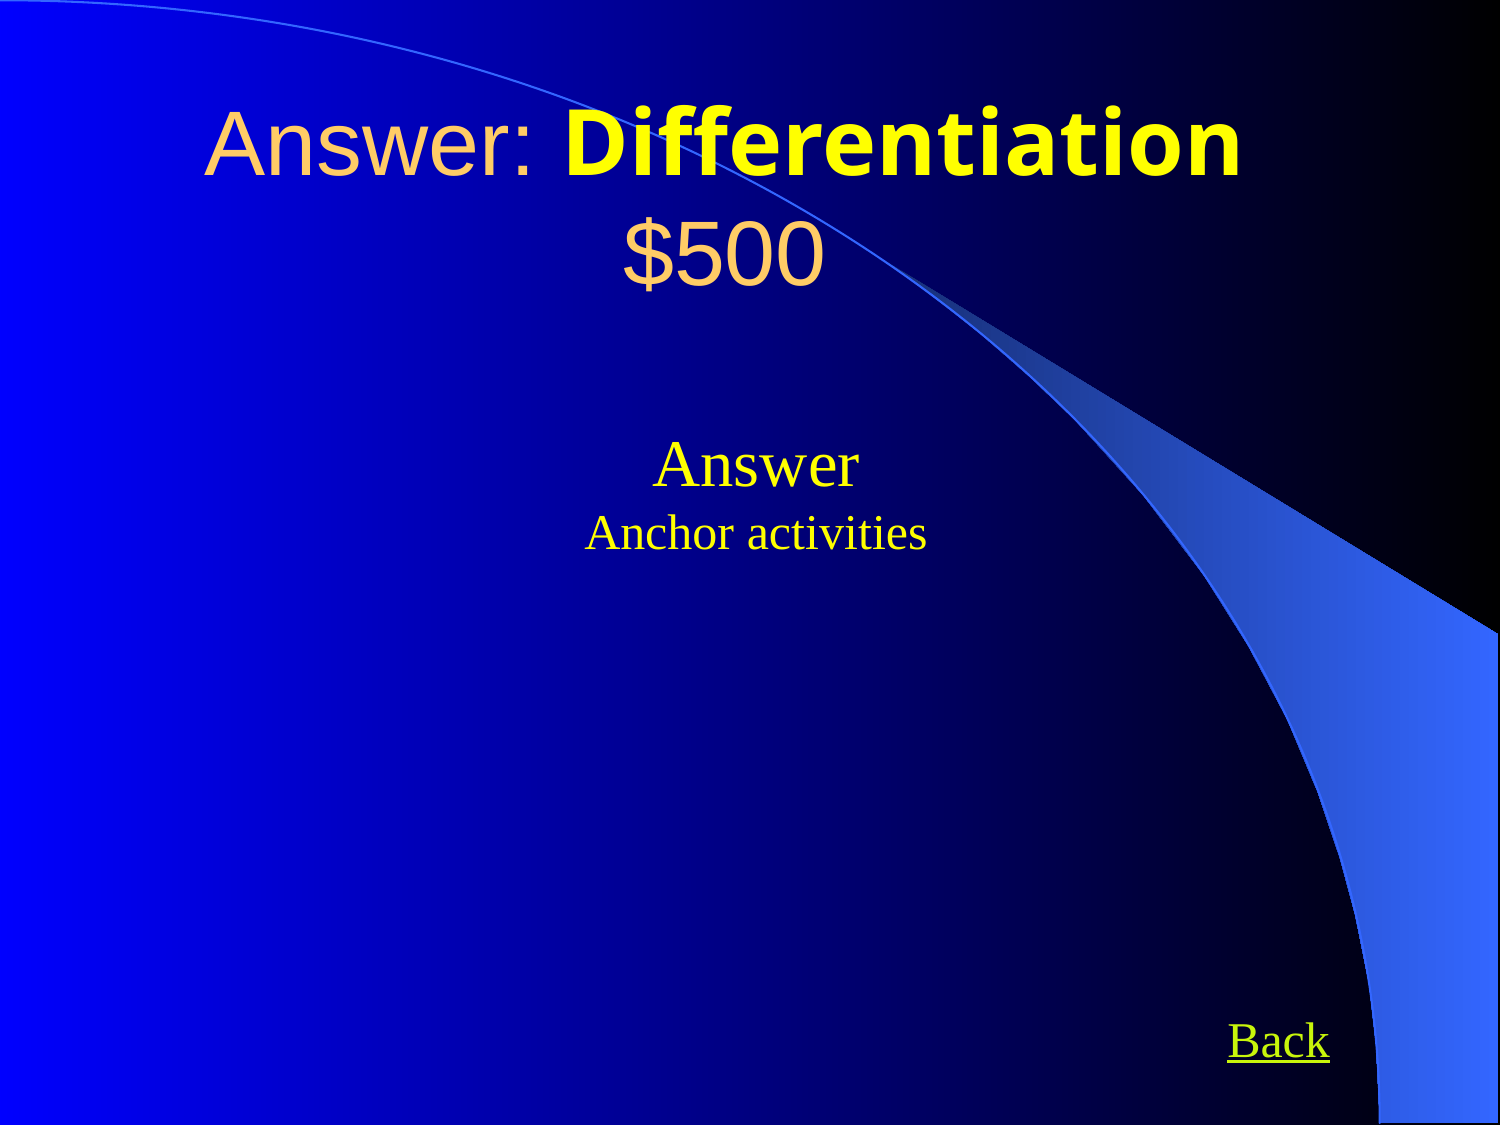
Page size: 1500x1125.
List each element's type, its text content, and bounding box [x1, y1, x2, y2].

text_box Back [1212, 999, 1438, 1075]
title Answer: Differentiation $500 [87, 99, 1363, 288]
text_box Answer Anchor activities [99, 412, 1413, 808]
